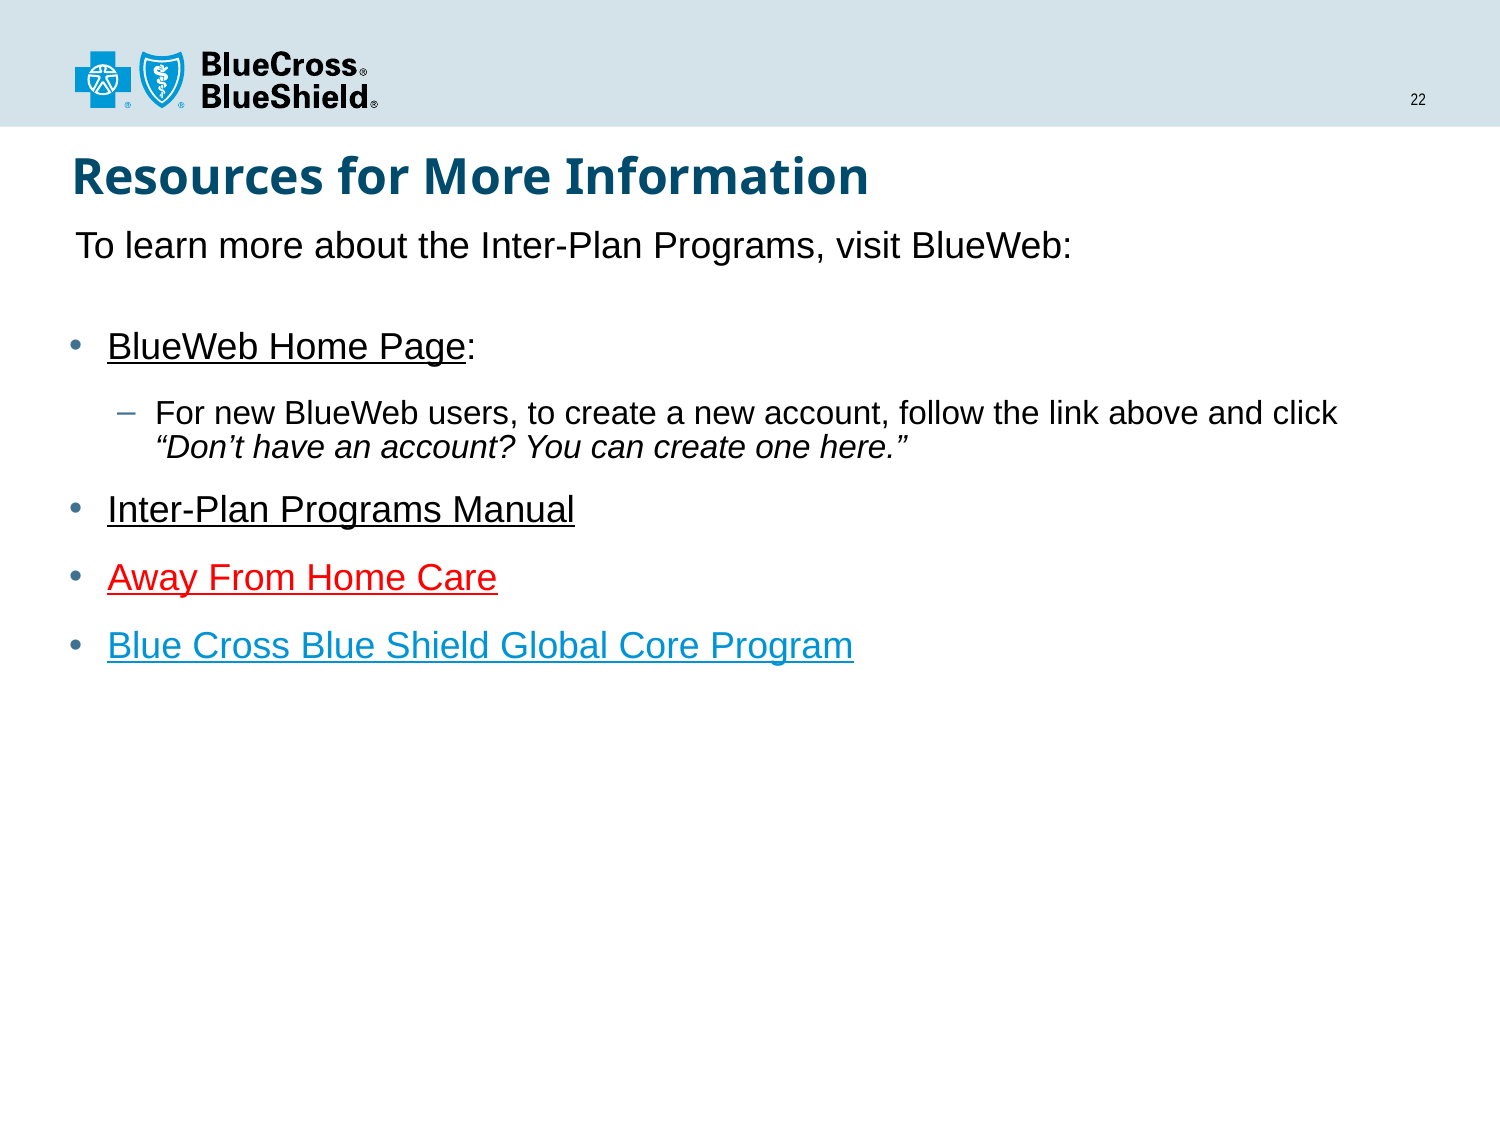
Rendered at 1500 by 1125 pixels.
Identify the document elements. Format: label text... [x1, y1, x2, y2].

picture [178, 101, 185, 109]
list BlueWeb Home Page: For new BlueWeb users, to create a new account, follow the link above and click “Don’t have an account? You can create one here.” Inter-Plan Programs Manual Away From Home Care Blue Cross Blue Shield Global Core Program [69, 329, 1420, 972]
list To learn more about the Inter-Plan Programs, visit BlueWeb: [75, 212, 1425, 325]
picture [124, 101, 131, 109]
title Resources for More Information [71, 142, 1422, 254]
